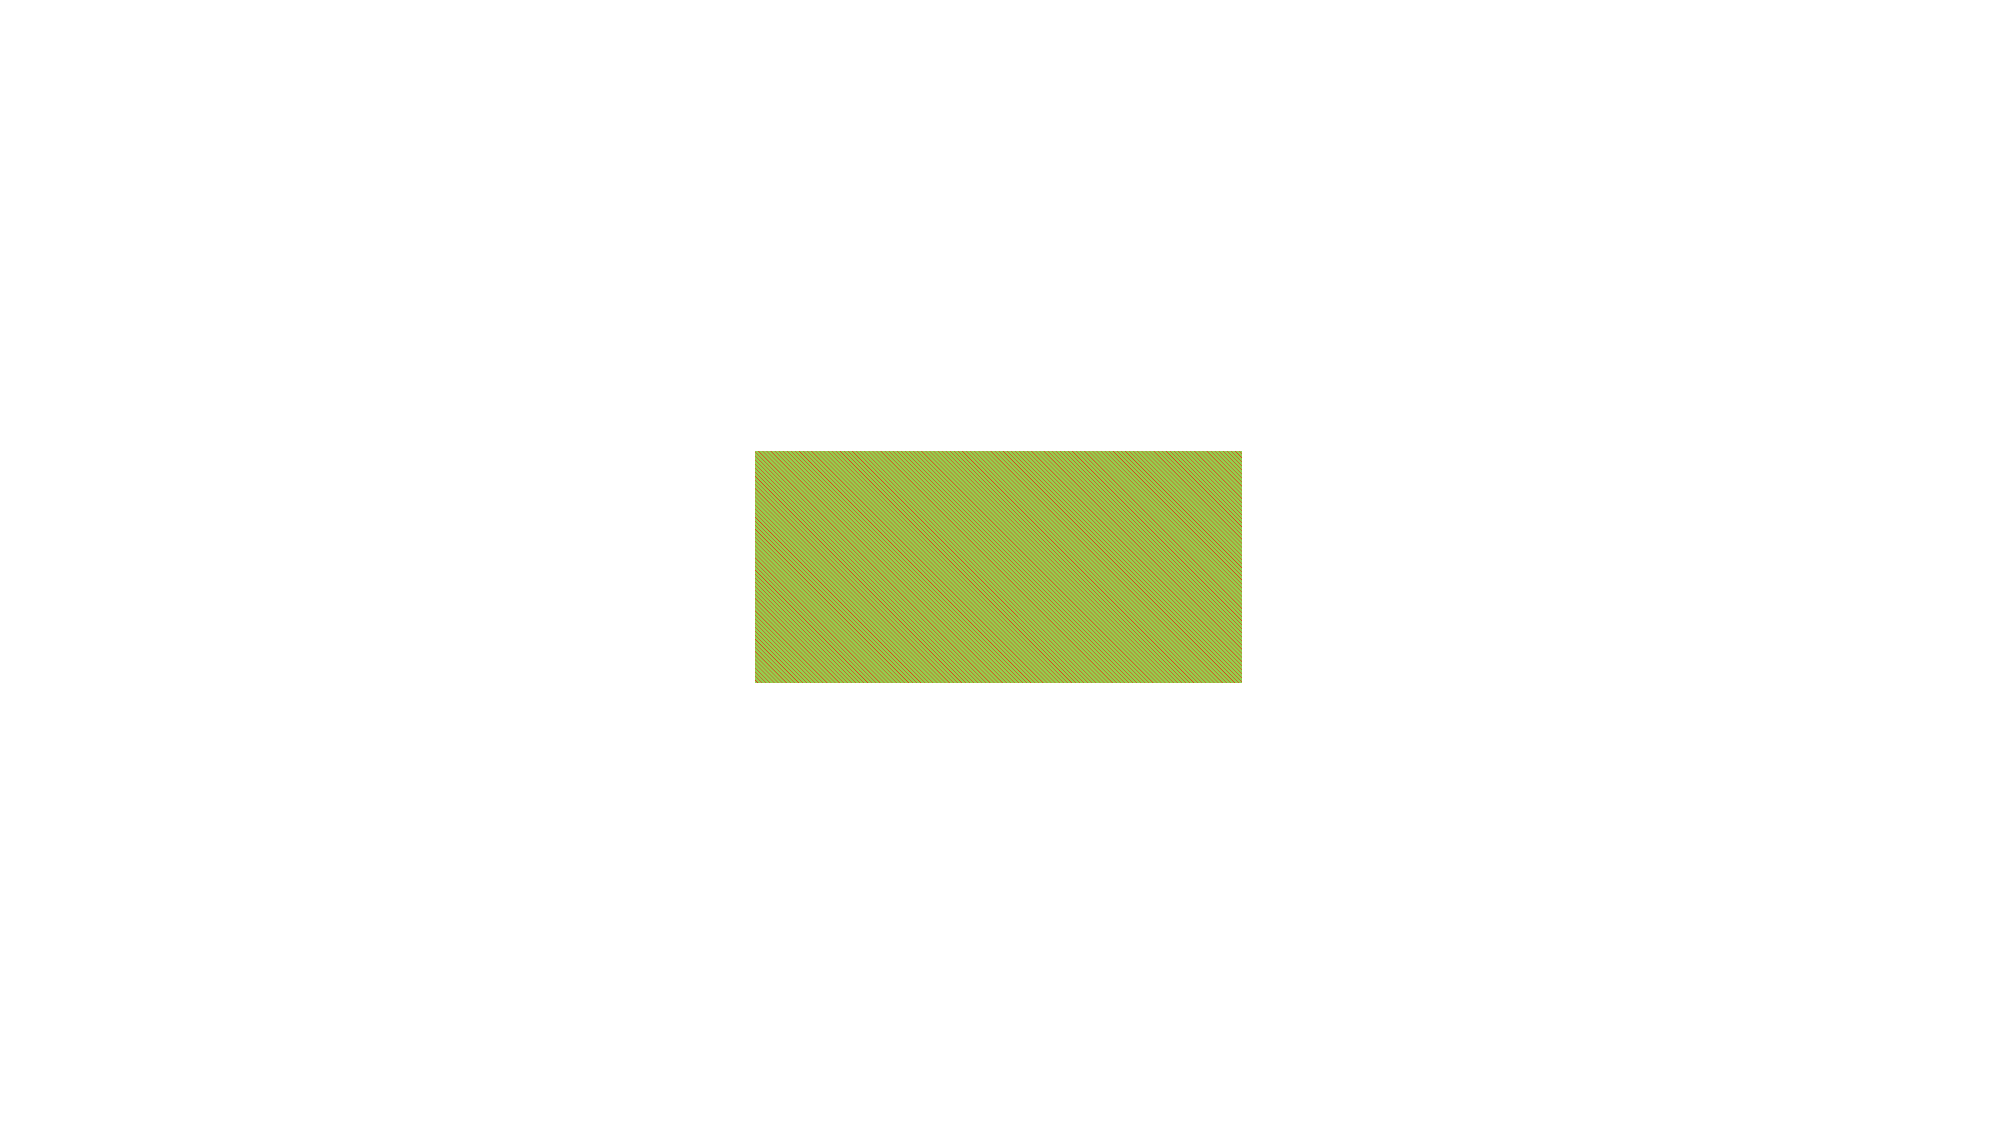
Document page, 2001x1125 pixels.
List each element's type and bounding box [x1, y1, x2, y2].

text_box [753, 449, 1244, 685]
